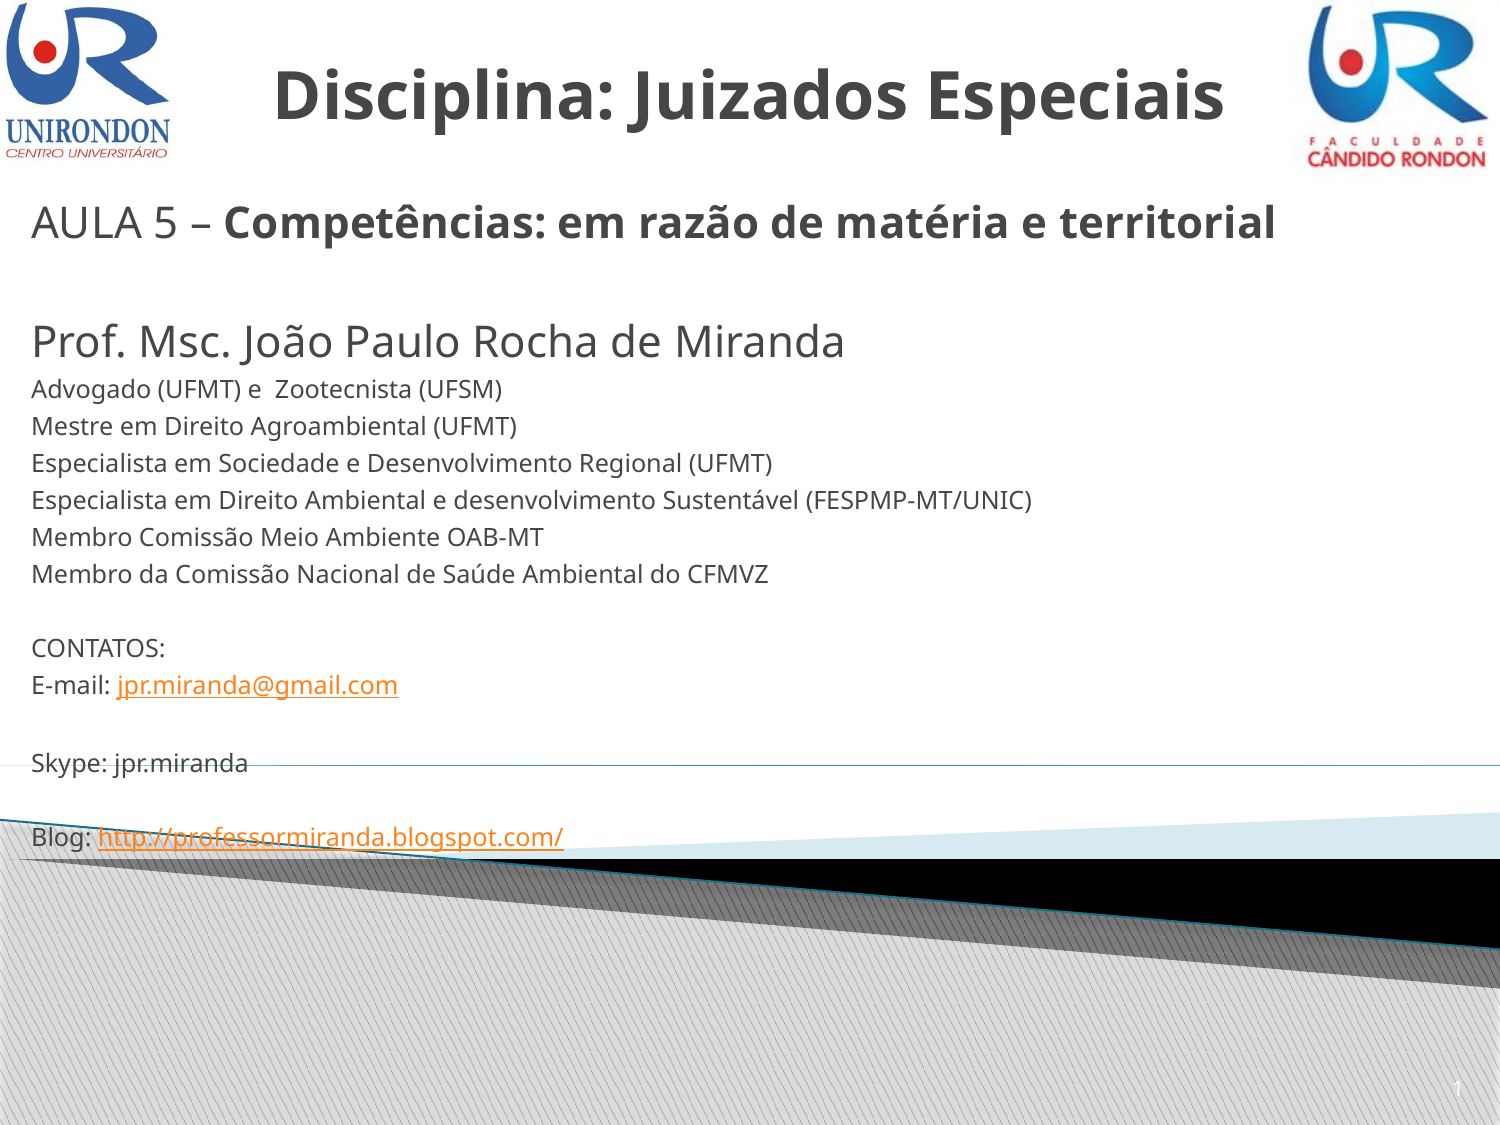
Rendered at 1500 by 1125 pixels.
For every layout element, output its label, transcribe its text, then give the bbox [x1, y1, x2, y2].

title Disciplina: Juizados Especiais [181, 35, 1286, 141]
picture [1292, 0, 1500, 183]
picture [118, 868, 1500, 989]
slide_number 1 [1418, 1051, 1479, 1112]
picture [0, 0, 176, 164]
subtitle AULA 5 – Competências: em razão de matéria e territorial Prof. Msc. João Paulo Rocha de Miranda Advogado (UFMT) e Zootecnista (UFSM) Mestre em Direito Agroambiental (UFMT) Especialista em Sociedade e Desenvolvimento Regional (UFMT) Especialista em Direito Ambiental e desenvolvimento Sustentável (FESPMP-MT/UNIC) Membro Comissão Meio Ambiente OAB-MT Membro da Comissão Nacional de Saúde Ambiental do CFMVZ CONTATOS: E-mail: jpr.miranda@gmail.com Skype: jpr.miranda Blog: http://professormiranda.blogspot.com/ [23, 187, 1454, 868]
